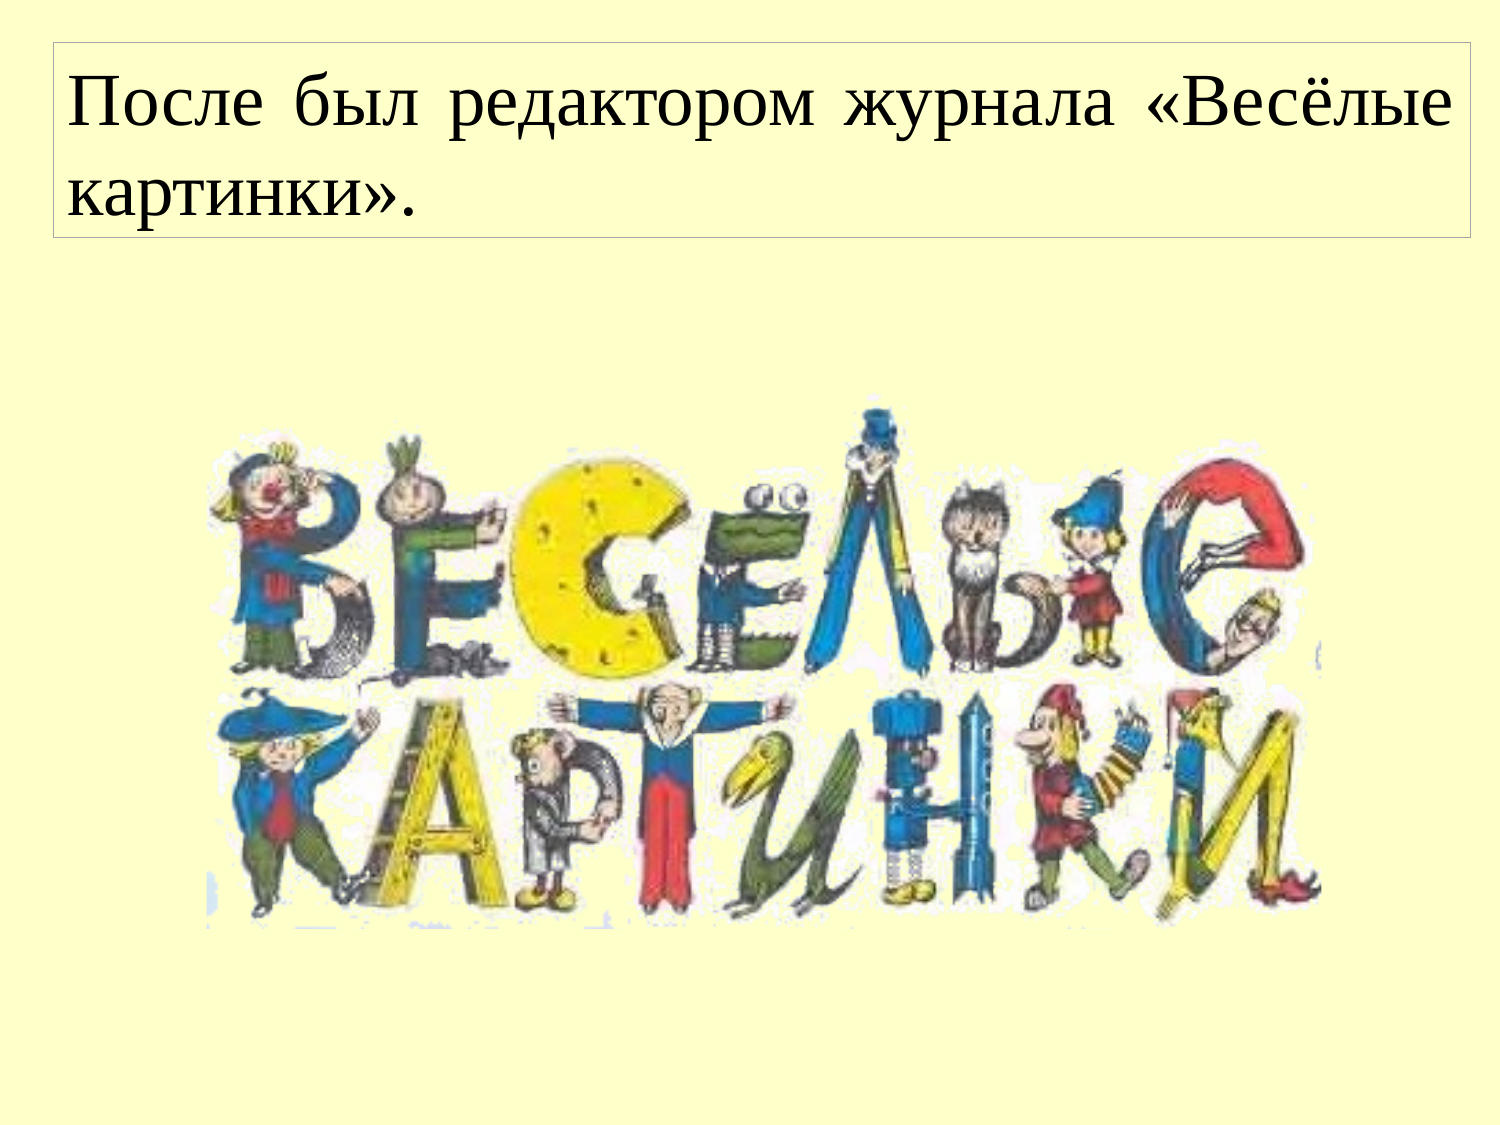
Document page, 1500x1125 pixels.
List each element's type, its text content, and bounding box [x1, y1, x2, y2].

picture [206, 385, 1322, 929]
text_box После был редактором журнала «Весёлые картинки». [53, 42, 1471, 238]
